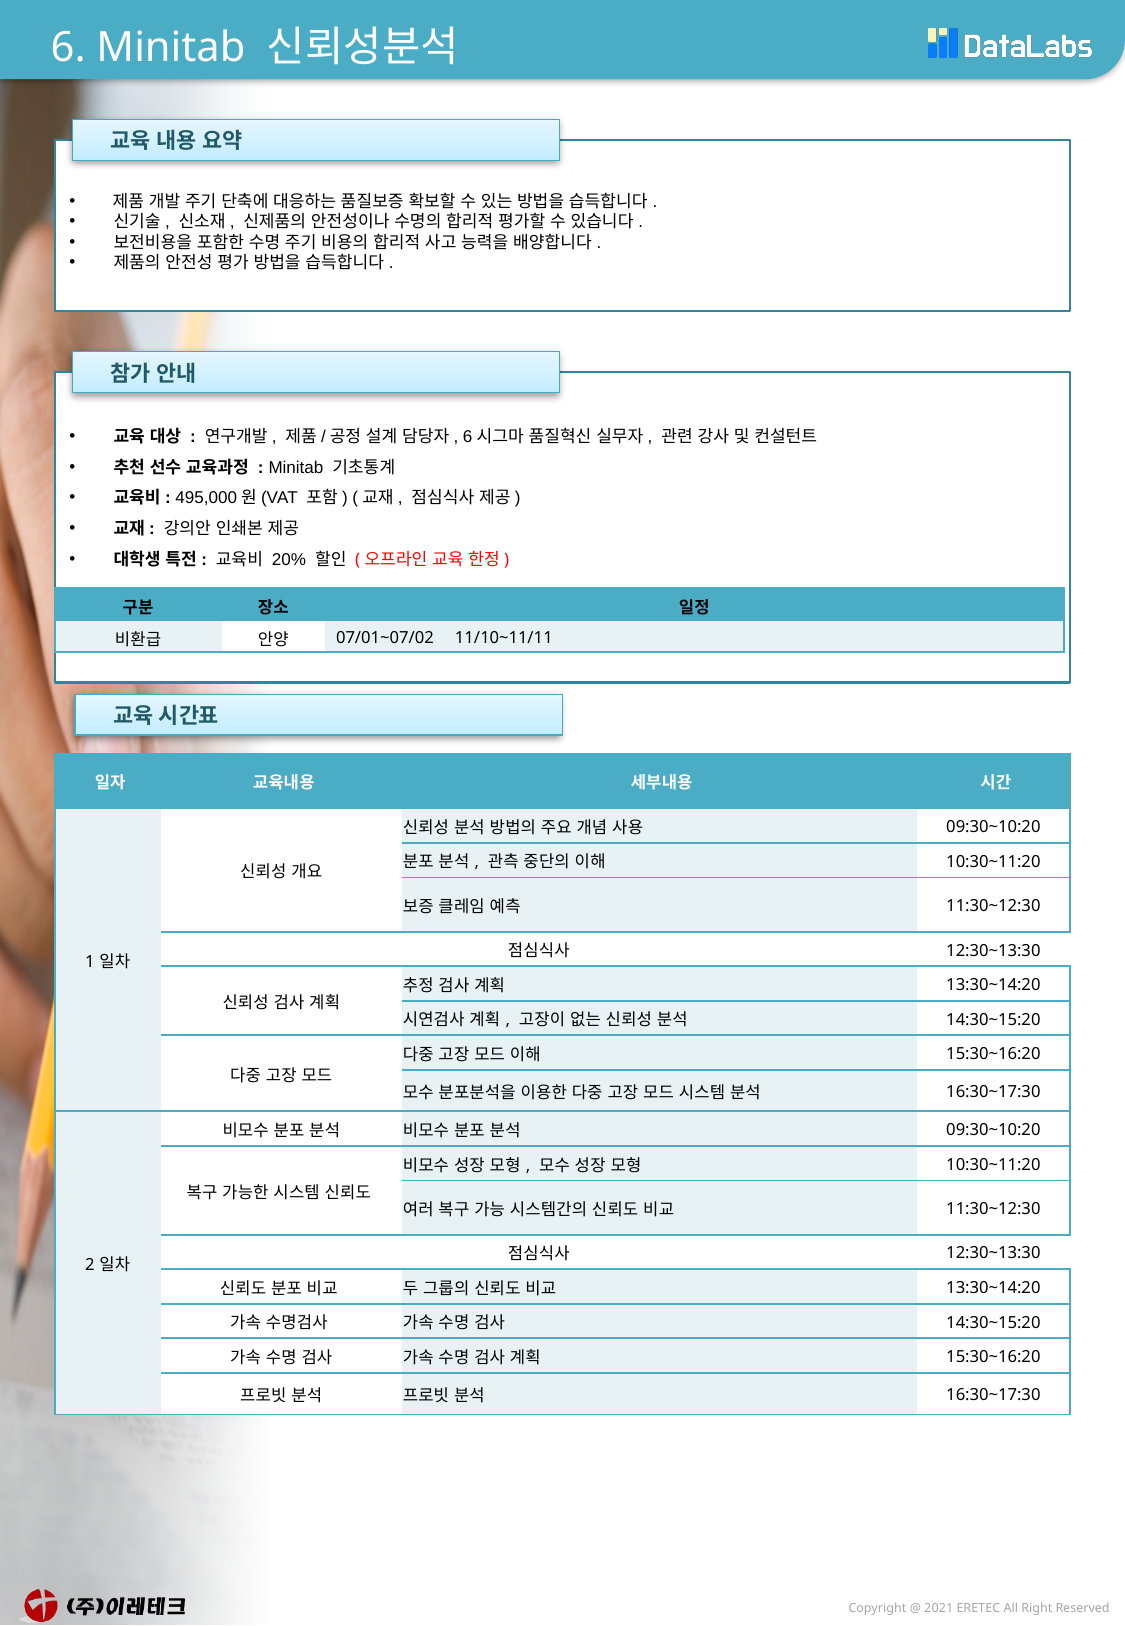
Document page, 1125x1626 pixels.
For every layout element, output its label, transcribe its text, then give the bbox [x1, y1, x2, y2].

table_cell 비모수 분포 분석 [402, 1112, 917, 1145]
title 6. Minitab 신뢰성분석 [35, 9, 1049, 80]
text_box [53, 138, 1072, 314]
table_cell 가속 수명 검사 [161, 1339, 402, 1372]
table_header 일자 [56, 755, 161, 807]
table_cell 비모수 성장 모형, 모수 성장 모형 [402, 1147, 917, 1180]
text_box 교육 시간표 [74, 694, 563, 736]
table_cell 13:30~14:20 [917, 967, 1069, 1000]
table_cell 신뢰성 검사 계획 [161, 967, 402, 1034]
table_cell 10:30~11:20 [917, 844, 1069, 877]
table_cell 13:30~14:20 [917, 1270, 1069, 1303]
table_cell 다중 고장 모드 [161, 1036, 402, 1110]
table_cell 비환급 [56, 621, 222, 651]
text_box 제품 개발 주기 단축에 대응하는 품질보증 확보할 수 있는 방법을 습득합니다. 신기술, 신소재, 신제품의 안전성이나 수명의 합리적 평가할 수 있습니다. 보전비용을 포함한 수명 주기 비용의 합리적 사고 능력을 배양합니다. 제품의 안전성 평가 방법을 습득합니다. [54, 182, 1065, 280]
table_cell 두 그룹의 신뢰도 비교 [402, 1270, 917, 1303]
table_cell 다중 고장 모드 이해 [402, 1036, 917, 1069]
table_cell 추정 검사 계획 [402, 967, 917, 1000]
table_header 구분 [56, 589, 222, 619]
table_cell 여러 복구 가능 시스템간의 신뢰도 비교 [402, 1181, 917, 1234]
table_cell 11:30~12:30 [917, 1181, 1069, 1234]
table_cell 16:30~17:30 [917, 1374, 1069, 1414]
table_cell 16:30~17:30 [917, 1071, 1069, 1110]
text_box [53, 370, 1072, 685]
table_header 세부내용 [402, 755, 917, 807]
table_header 교육내용 [161, 755, 402, 807]
table_cell 12:30~13:30 [917, 1236, 1070, 1268]
table_cell 10:30~11:20 [917, 1147, 1069, 1180]
table_cell 프로빗 분석 [402, 1374, 917, 1414]
table_cell 09:30~10:20 [917, 809, 1069, 842]
table_cell 신뢰성 개요 [161, 809, 402, 931]
table_cell 신뢰도 분포 비교 [161, 1270, 402, 1303]
table_header 시간 [917, 755, 1069, 807]
table_cell 신뢰성 분석 방법의 주요 개념 사용 [402, 809, 917, 842]
table_cell 안양 [222, 621, 325, 651]
text_box 교육 대상 : 연구개발, 제품/공정 설계 담당자, 6시그마 품질혁신 실무자, 관련 강사 및 컨설턴트 추천 선수 교육과정 : Minitab 기초통계 교육비: 495,000원(VAT 포함) (교재, 점심식사 제공) 교재: 강의안 인쇄본 제공 대학생 특전: 교육비 20% 할인 (오프라인 교육 한정) [54, 407, 1065, 577]
table_cell 07/01~07/02 11/10~11/11 [325, 621, 1063, 651]
table_cell 점심식사 [161, 933, 917, 965]
table_cell 2일차 [56, 1112, 161, 1414]
table_header 장소 [222, 589, 325, 619]
table_cell 비모수 분포 분석 [161, 1112, 402, 1145]
table_cell 가속 수명검사 [161, 1305, 402, 1337]
table_cell 보증 클레임 예측 [402, 878, 917, 931]
table_cell 15:30~16:20 [917, 1339, 1069, 1372]
table_cell 가속 수명 검사 [402, 1305, 917, 1337]
table_cell 프로빗 분석 [161, 1374, 402, 1414]
table_cell 시연검사 계획, 고장이 없는 신뢰성 분석 [402, 1002, 917, 1034]
text_box 참가 안내 [72, 351, 560, 393]
picture [0, 23, 1125, 1625]
table_cell 모수 분포분석을 이용한 다중 고장 모드 시스템 분석 [402, 1071, 917, 1110]
table_cell 14:30~15:20 [917, 1305, 1069, 1337]
table_cell 분포 분석, 관측 중단의 이해 [402, 844, 917, 877]
table_cell 14:30~15:20 [917, 1002, 1069, 1034]
table_cell 복구 가능한 시스템 신뢰도 [161, 1147, 402, 1234]
text_box 교육 내용 요약 [72, 119, 560, 161]
table_cell 15:30~16:20 [917, 1036, 1069, 1069]
table_cell 12:30~13:30 [917, 933, 1070, 965]
table_cell 11:30~12:30 [917, 878, 1069, 931]
table_cell 점심식사 [161, 1236, 917, 1268]
table_cell 가속 수명 검사 계획 [402, 1339, 917, 1372]
table_cell 09:30~10:20 [917, 1112, 1069, 1145]
table_header 일정 [325, 589, 1063, 619]
table_cell 1일차 [56, 809, 161, 1110]
